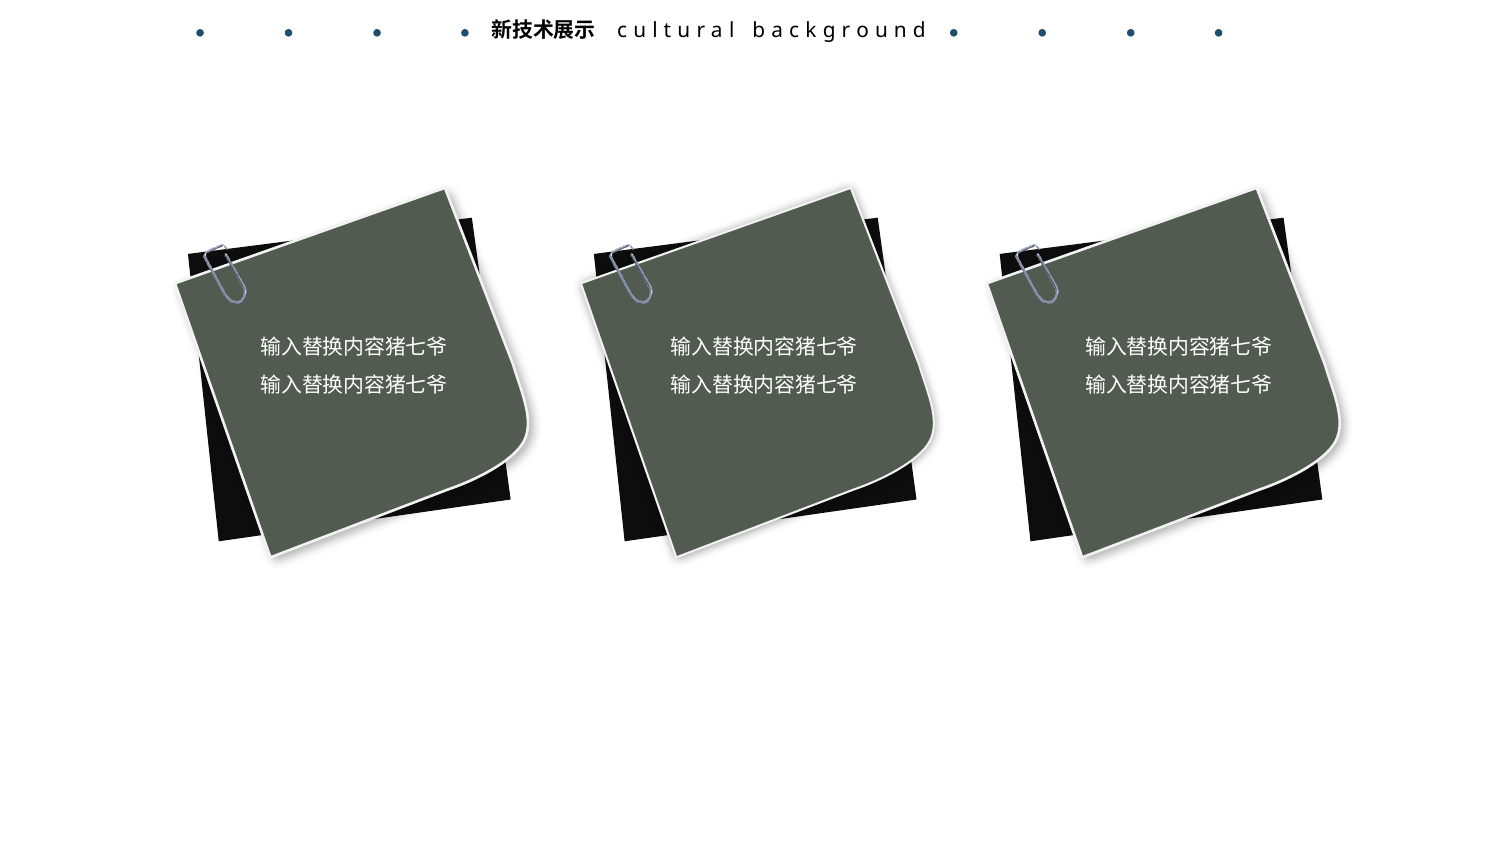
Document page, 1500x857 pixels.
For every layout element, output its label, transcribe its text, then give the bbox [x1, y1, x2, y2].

text_box 新技术展示 [476, 8, 602, 49]
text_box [174, 187, 528, 558]
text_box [986, 187, 1340, 558]
text_box [460, 27, 470, 38]
text_box [195, 27, 205, 38]
text_box cultural background [602, 8, 1135, 49]
text_box [283, 27, 294, 38]
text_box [580, 187, 934, 558]
text_box [372, 27, 382, 38]
text_box [1213, 27, 1224, 38]
